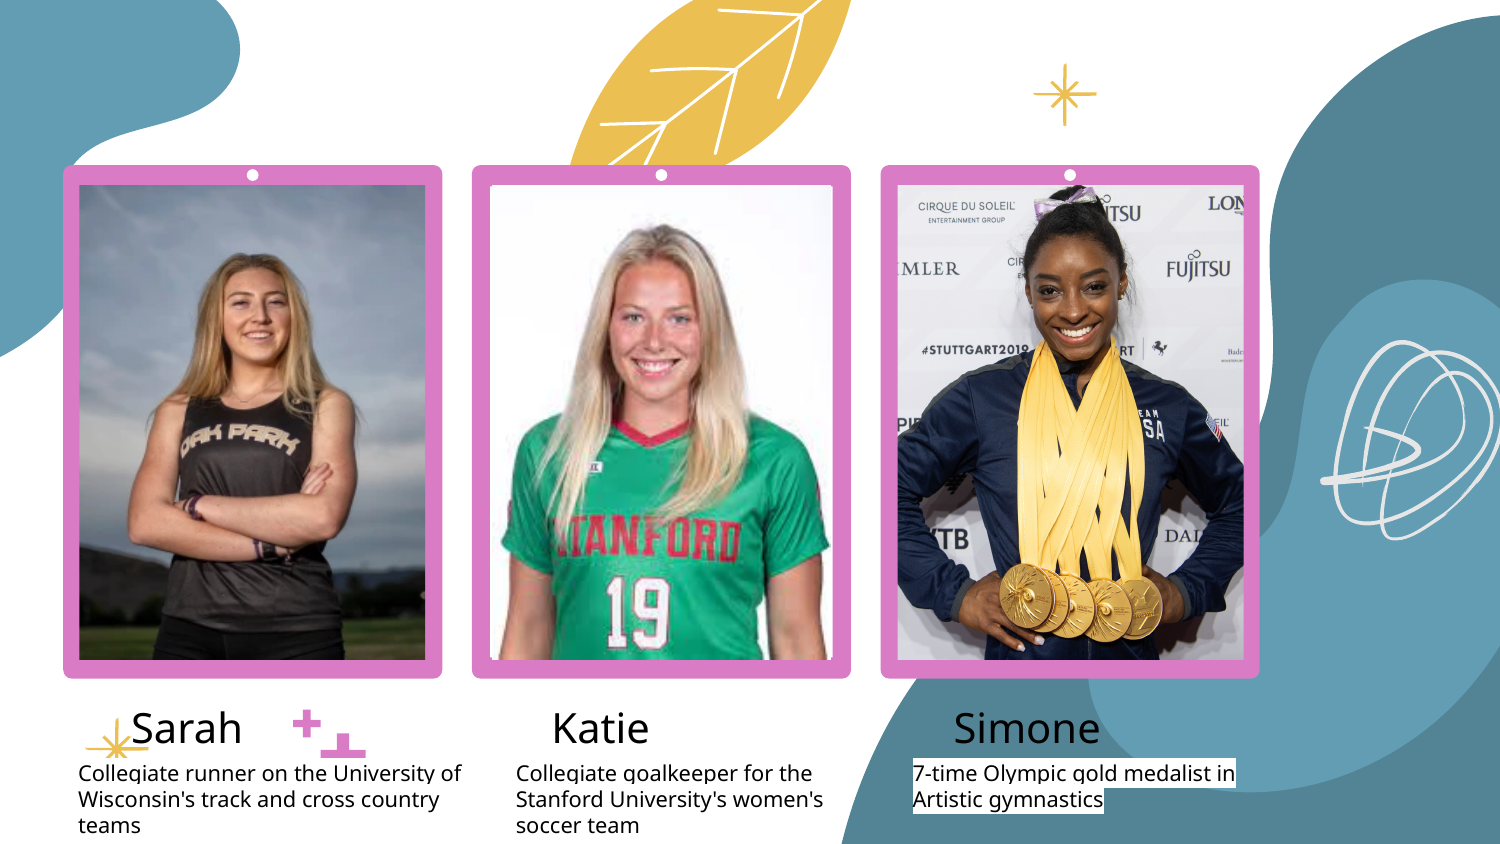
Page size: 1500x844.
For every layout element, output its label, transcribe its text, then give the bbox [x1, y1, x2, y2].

text_box Collegiate goalkeeper for the Stanford University's women's soccer team [500, 744, 910, 844]
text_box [62, 164, 443, 679]
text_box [471, 164, 852, 679]
text_box Simone Biles [938, 687, 1203, 744]
picture [78, 185, 426, 660]
text_box Katie Meyer [536, 687, 787, 744]
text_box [292, 709, 366, 779]
text_box Collegiate runner on the University of Wisconsin's track and cross country teams [63, 744, 500, 844]
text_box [880, 164, 1260, 679]
picture [897, 185, 1244, 660]
text_box 7-time Olympic gold medalist in Artistic gymnastics [897, 744, 1307, 827]
text_box Sarah Shulze [116, 687, 390, 744]
picture [492, 185, 831, 660]
